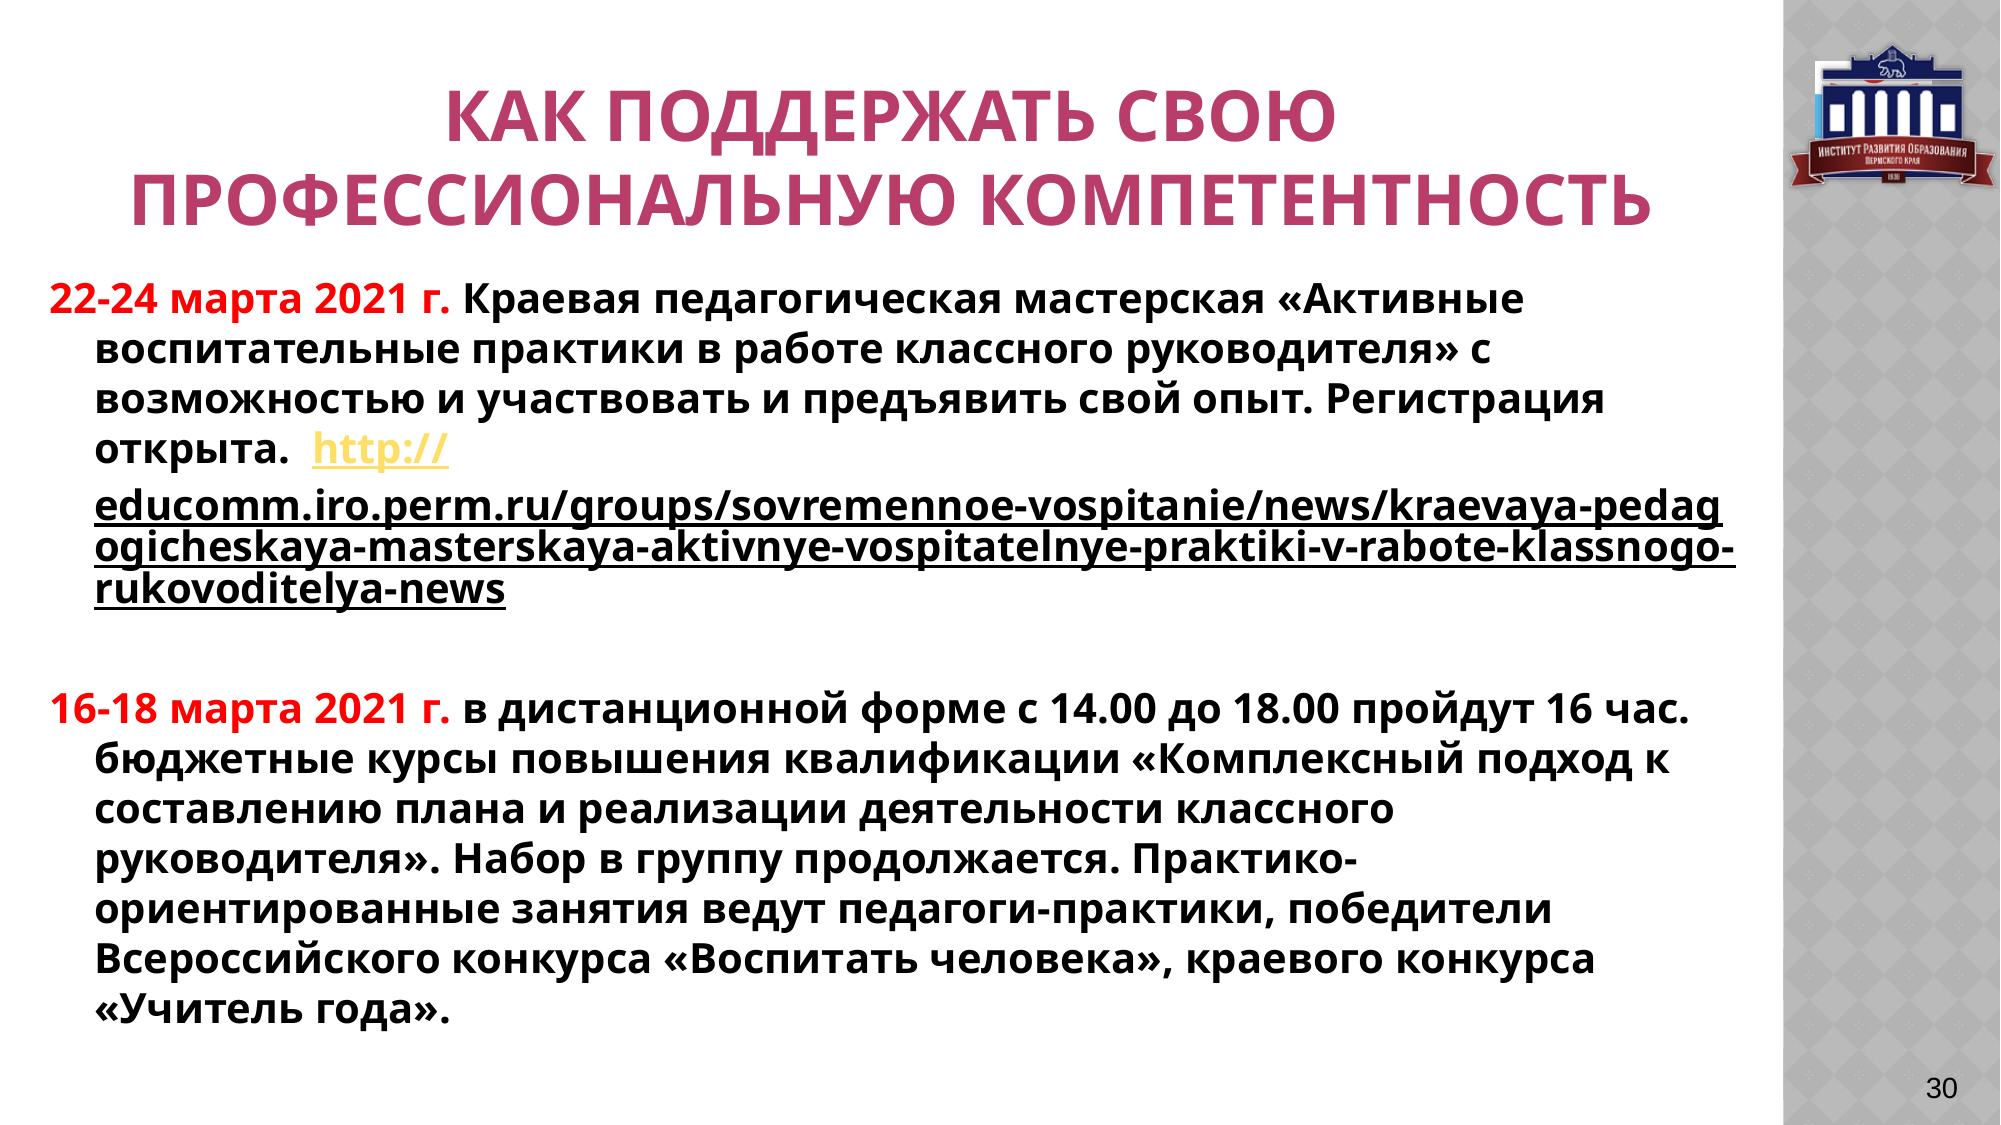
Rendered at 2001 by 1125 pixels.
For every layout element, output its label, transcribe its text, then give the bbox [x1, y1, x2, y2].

title Как поддержать свою профессиональную компетентность [99, 52, 1684, 240]
list 22-24 марта 2021 г. Краевая педагогическая мастерская «Активные воспитательные практики в работе классного руководителя» с возможностью и участвовать и предъявить свой опыт. Регистрация открыта. http://educomm.iro.perm.ru/groups/sovremennoe-vospitanie/news/kraevaya-pedagogicheskaya-masterskaya-aktivnye-vospitatelnye-praktiki-v-rabote-klassnogo-rukovoditelya-news 16-18 марта 2021 г. в дистанционной форме с 14.00 до 18.00 пройдут 16 час. бюджетные курсы повышения квалификации «Комплексный подход к составлению плана и реализации деятельности классного руководителя». Набор в группу продолжается. Практико-ориентированные занятия ведут педагоги-практики, победители Всероссийского конкурса «Воспитать человека», краевого конкурса «Учитель года». [34, 264, 1755, 1091]
picture [1784, 38, 2000, 194]
